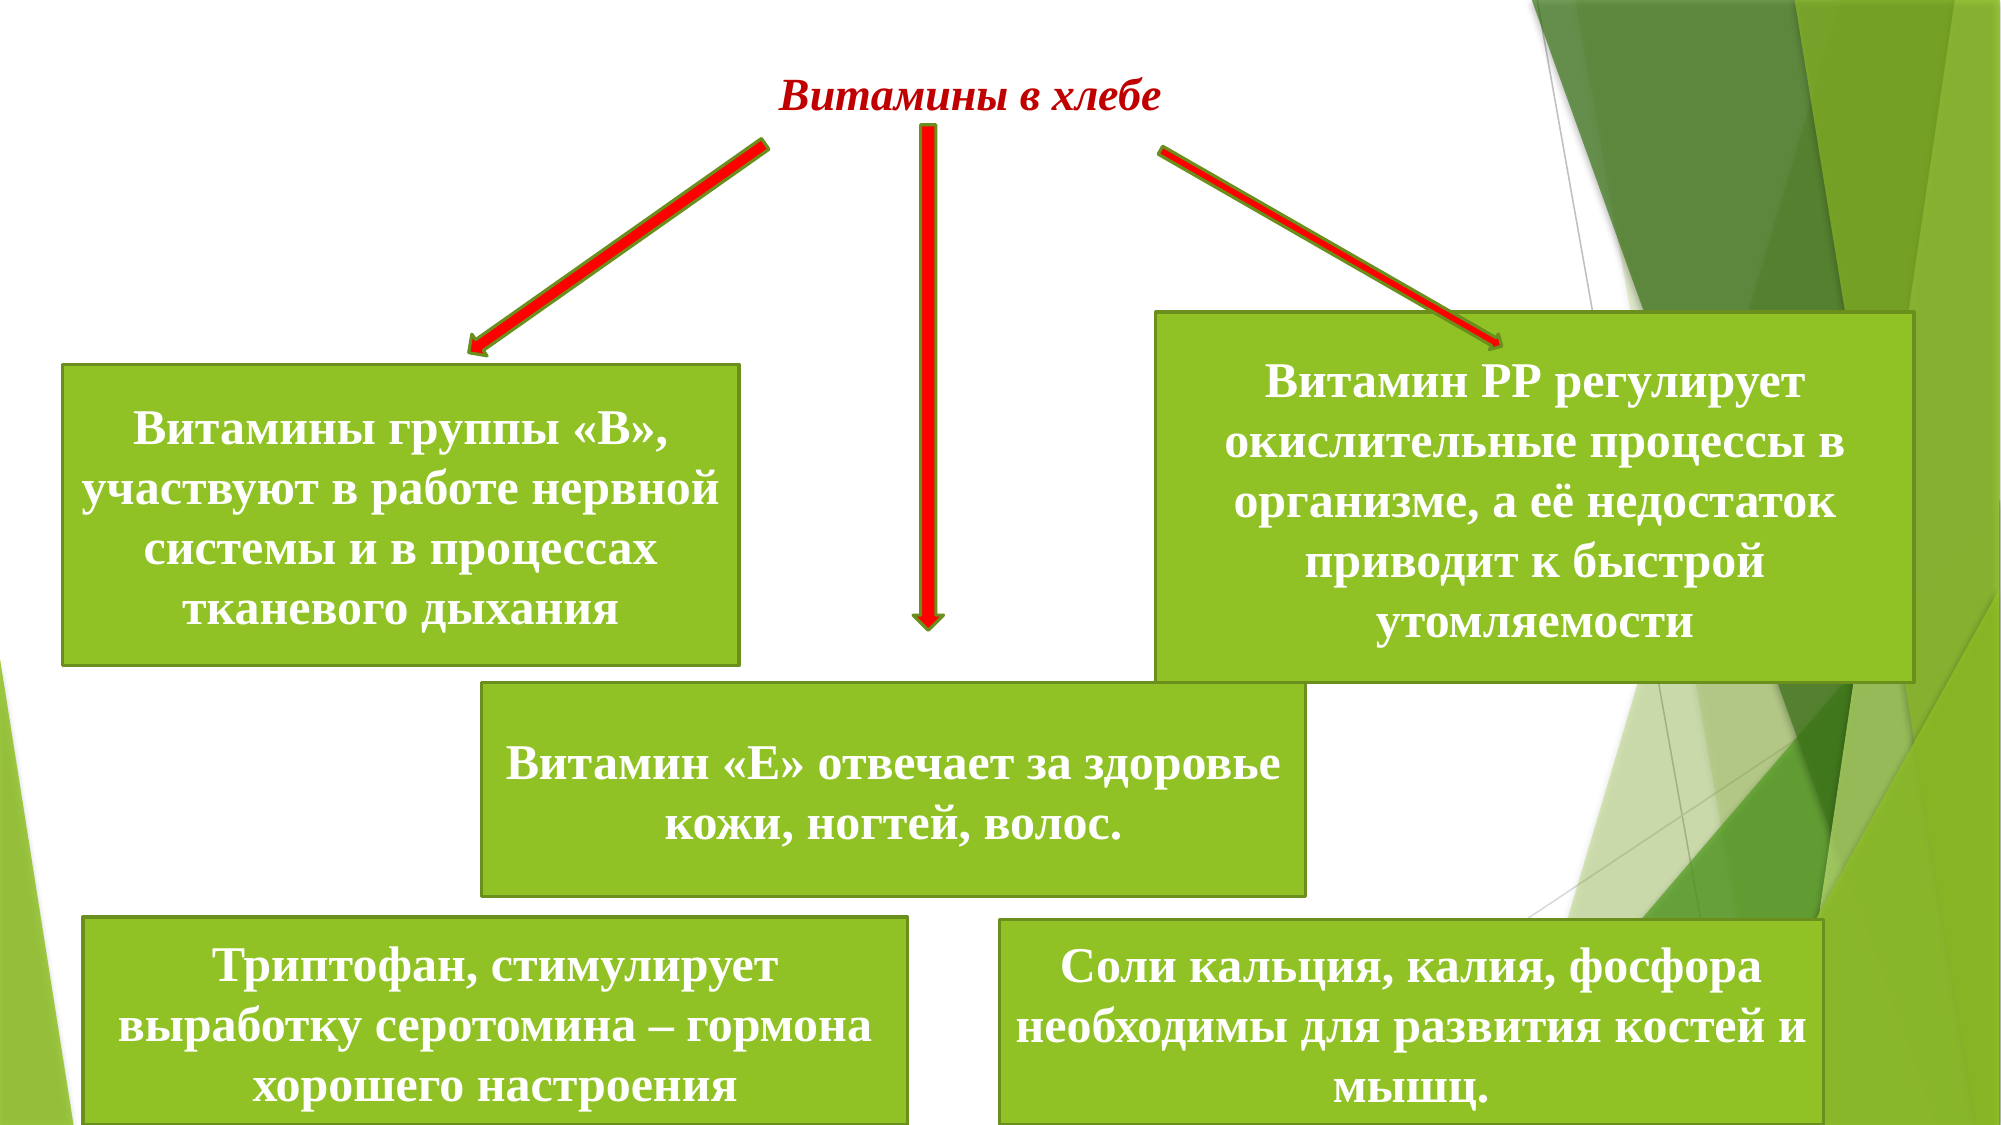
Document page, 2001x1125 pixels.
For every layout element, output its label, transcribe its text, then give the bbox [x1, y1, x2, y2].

text_box Витамин «Е» отвечает за здоровье кожи, ногтей, волос. [480, 681, 1307, 898]
text_box Соли кальция, калия, фосфора необходимы для развития костей и мышц. [998, 918, 1825, 1125]
text_box Триптофан, стимулирует выработку серотомина – гормона хорошего настроения [81, 915, 909, 1125]
title Витамины в хлебе [107, 57, 1833, 128]
text_box [911, 123, 945, 632]
text_box Витамин РР регулирует окислительные процессы в организме, а её недостаток приводит к быстрой утомляемости [1154, 310, 1916, 684]
text_box [467, 137, 771, 358]
text_box [1156, 144, 1504, 352]
text_box Витамины группы «В», участвуют в работе нервной системы и в процессах тканевого дыхания [61, 363, 741, 667]
